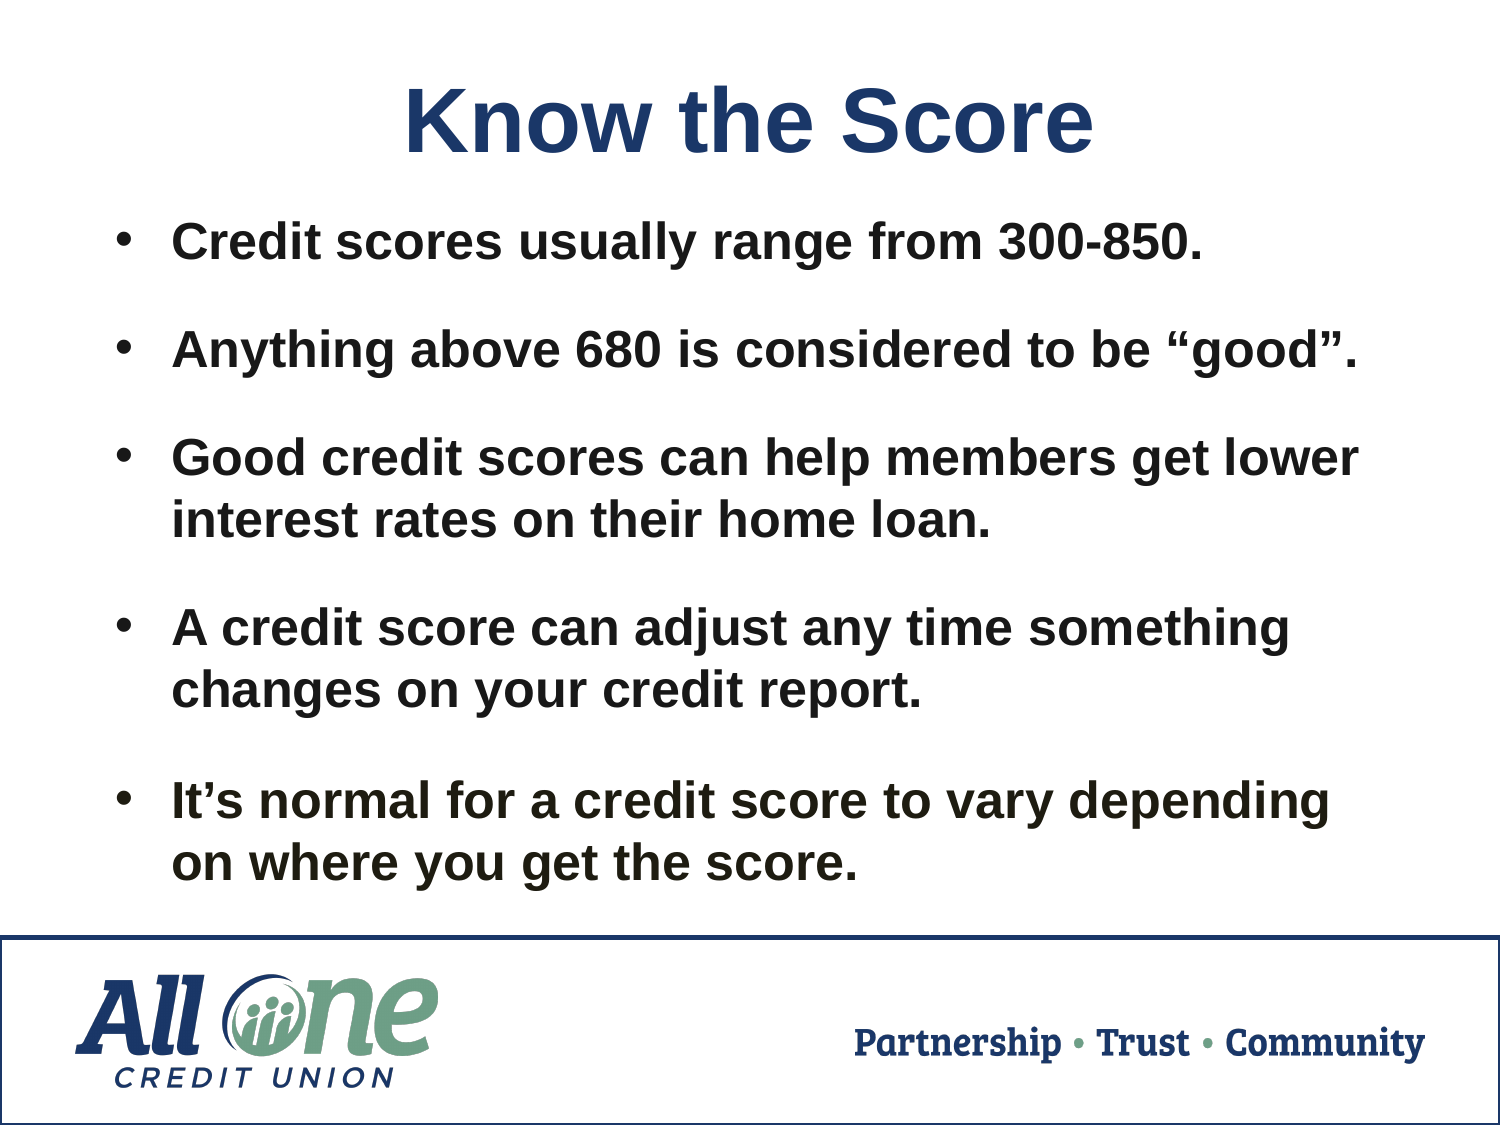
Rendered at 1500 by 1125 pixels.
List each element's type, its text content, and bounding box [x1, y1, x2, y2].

list Credit scores usually range from 300-850. Anything above 680 is considered to be “good”. Good credit scores can help members get lower interest rates on their home loan. A credit score can adjust any time something changes on your credit report. It’s normal for a credit score to vary depending on where you get the score. [99, 200, 1413, 913]
picture [75, 974, 438, 1088]
picture [855, 1026, 1425, 1064]
title Know the Score [75, 45, 1425, 188]
